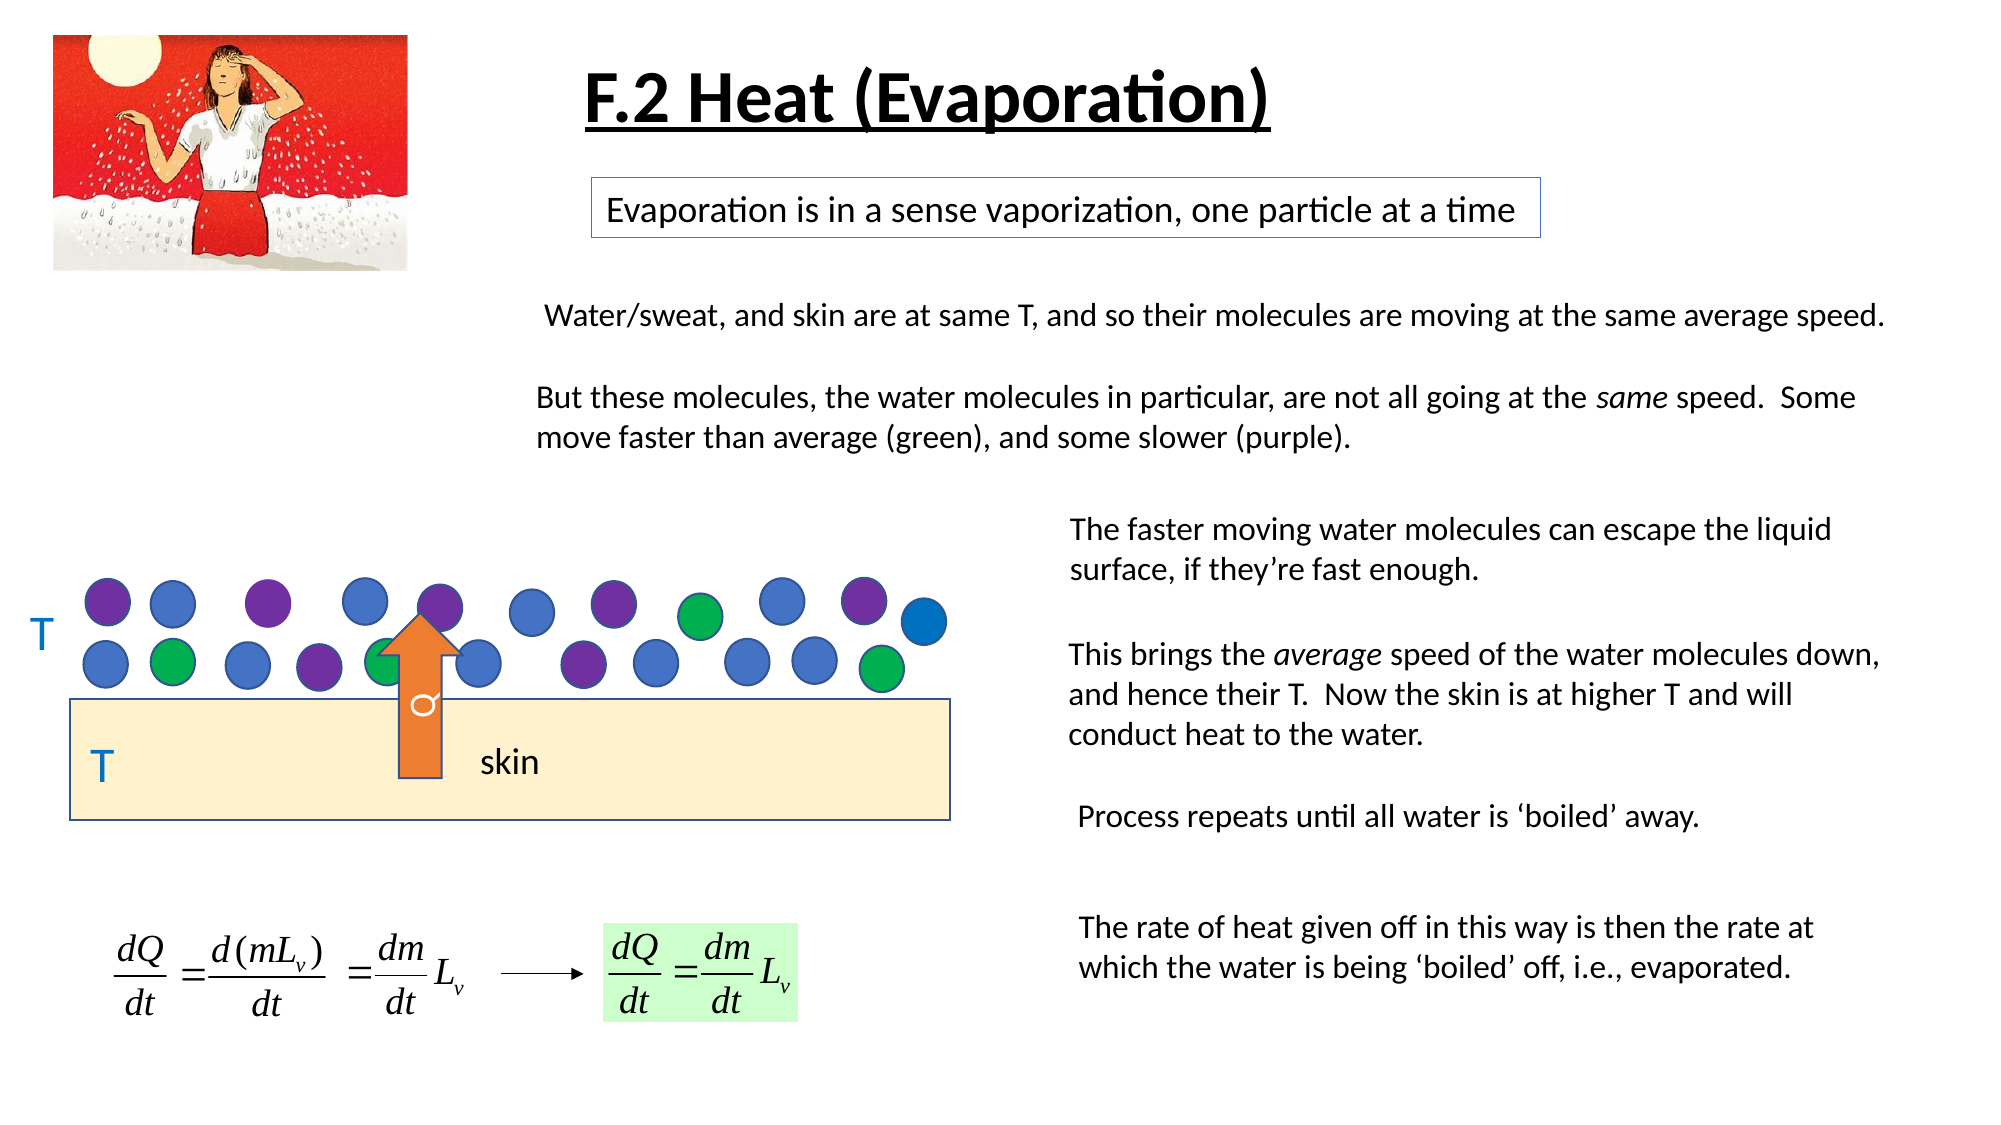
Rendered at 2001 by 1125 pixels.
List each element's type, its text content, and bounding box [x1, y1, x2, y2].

text_box [560, 640, 607, 689]
text_box [84, 577, 131, 627]
text_box [149, 637, 197, 687]
text_box [224, 641, 272, 690]
text_box [759, 577, 806, 626]
text_box [508, 588, 556, 638]
text_box [677, 592, 724, 642]
text_box Q [375, 611, 466, 780]
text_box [339, 924, 471, 1024]
text_box [244, 579, 292, 628]
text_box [172, 925, 333, 1026]
text_box T [15, 593, 69, 668]
text_box The faster moving water molecules can escape the liquid surface, if they’re fast enough. [1055, 500, 1856, 595]
text_box [900, 597, 948, 646]
text_box Evaporation is in a sense vaporization, one particle at a time [591, 177, 1541, 238]
text_box F.2 Heat (Evaporation) [569, 49, 1602, 155]
text_box Process repeats until all water is ‘boiled’ away. [1062, 786, 1717, 842]
text_box [590, 580, 638, 629]
text_box [455, 639, 502, 688]
text_box [632, 638, 680, 688]
text_box T [75, 725, 130, 800]
picture [46, 28, 411, 272]
text_box [341, 577, 389, 626]
text_box [840, 576, 888, 626]
text_box [149, 580, 197, 629]
text_box [858, 644, 905, 694]
text_box [791, 636, 838, 685]
text_box Water/sweat, and skin are at same T, and so their molecules are moving at the same average speed. [529, 286, 1903, 341]
text_box [296, 643, 343, 692]
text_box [602, 922, 799, 1022]
text_box This brings the average speed of the water molecules down, and hence their T. Now the skin is at higher T and will conduct heat to the water. [1053, 624, 1896, 760]
text_box [416, 583, 464, 632]
text_box [364, 637, 397, 687]
text_box [724, 637, 771, 687]
text_box But these molecules, the water molecules in particular, are not all going at the same speed. Some move faster than average (green), and some slower (purple). [521, 367, 1900, 463]
text_box skin [69, 698, 951, 821]
text_box The rate of heat given off in this way is then the rate at which the water is being ‘boiled’ off, i.e., evaporated. [1063, 898, 1838, 993]
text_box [107, 924, 176, 1024]
text_box [82, 640, 129, 689]
